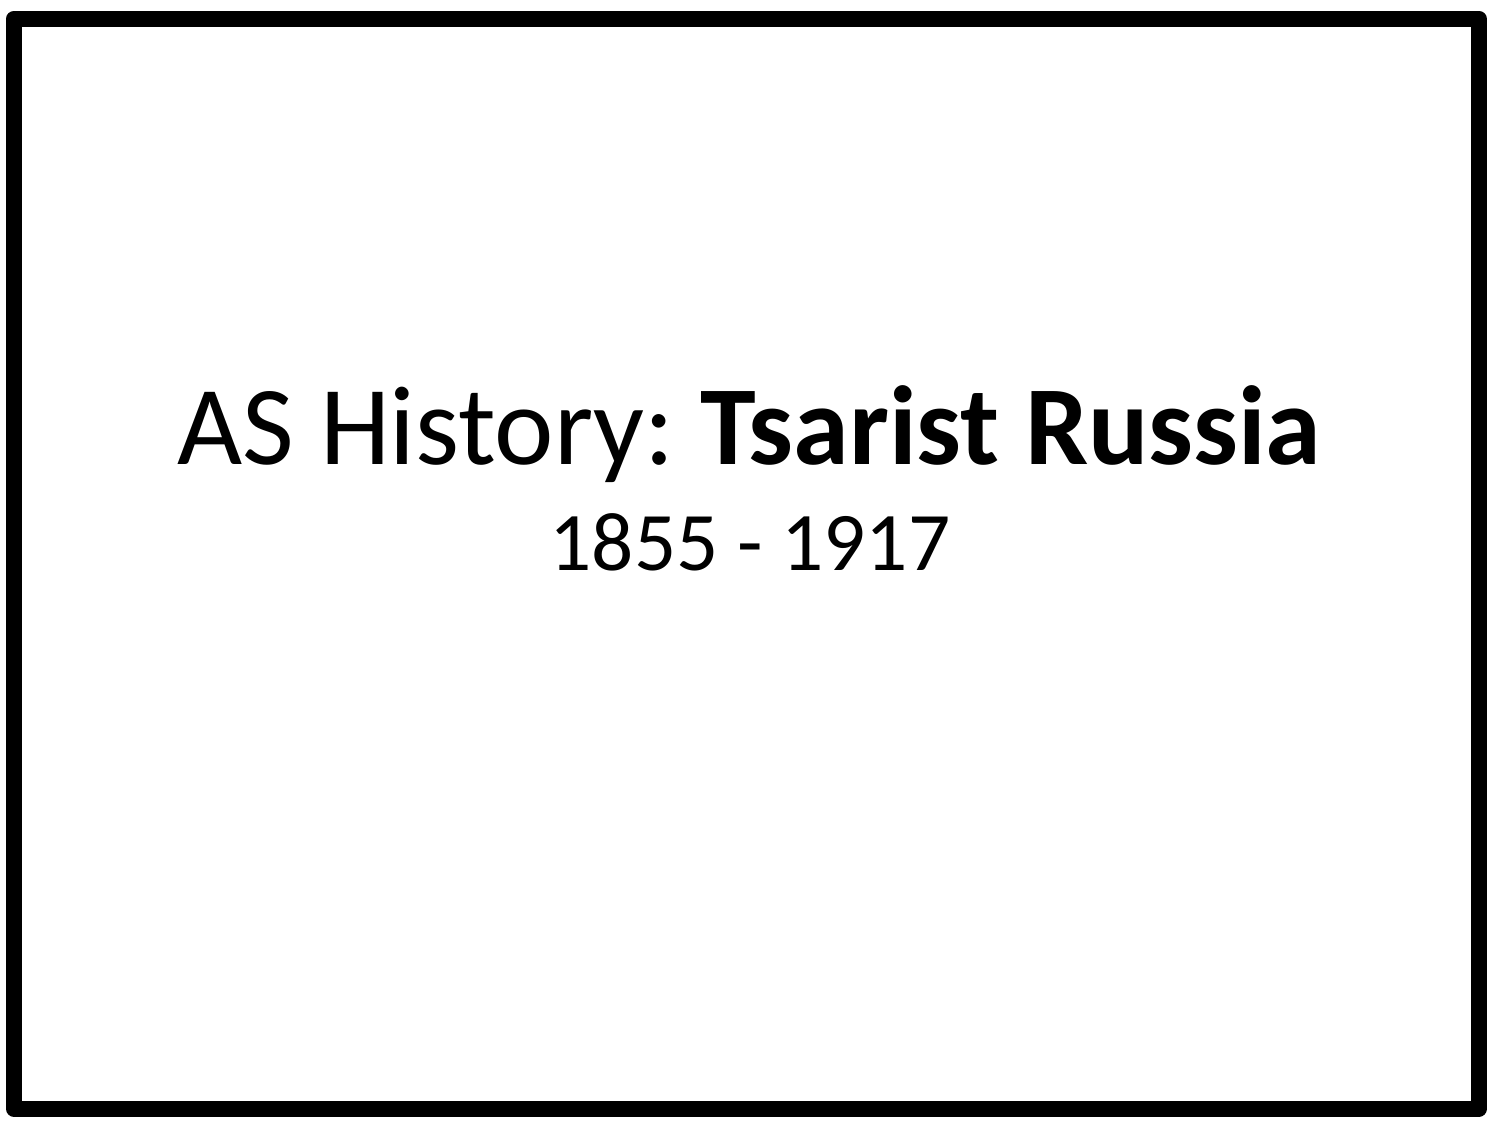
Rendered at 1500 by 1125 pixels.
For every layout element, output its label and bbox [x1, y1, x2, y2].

text_box [12, 17, 1481, 1111]
